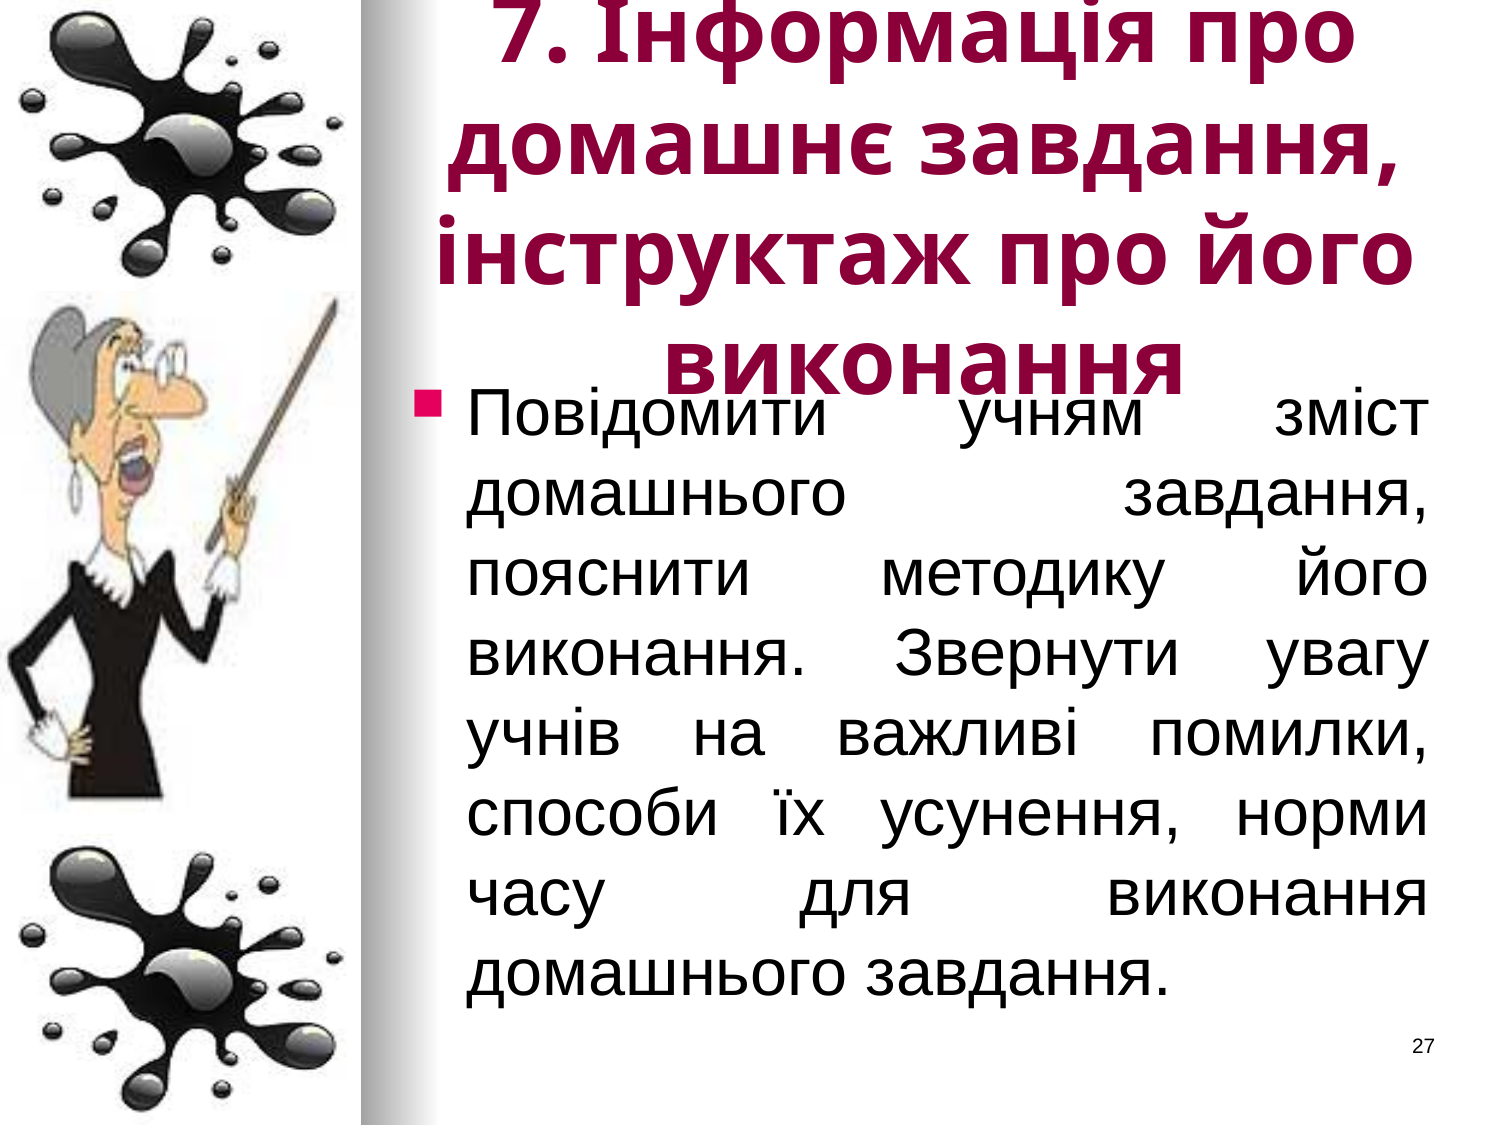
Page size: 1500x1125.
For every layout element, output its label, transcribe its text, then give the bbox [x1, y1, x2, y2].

slide_number 27 [1137, 1025, 1450, 1100]
picture [0, 0, 361, 1125]
list Повідомити учням зміст домашнього завдання, пояснити методику його виконання. Звернути увагу учнів на важливі помилки, способи їх усунення, норми часу для виконання домашнього завдання. [395, 361, 1446, 1059]
title 7. Інформація про домашнє завдання, інструктаж про його виконання [399, 37, 1450, 238]
